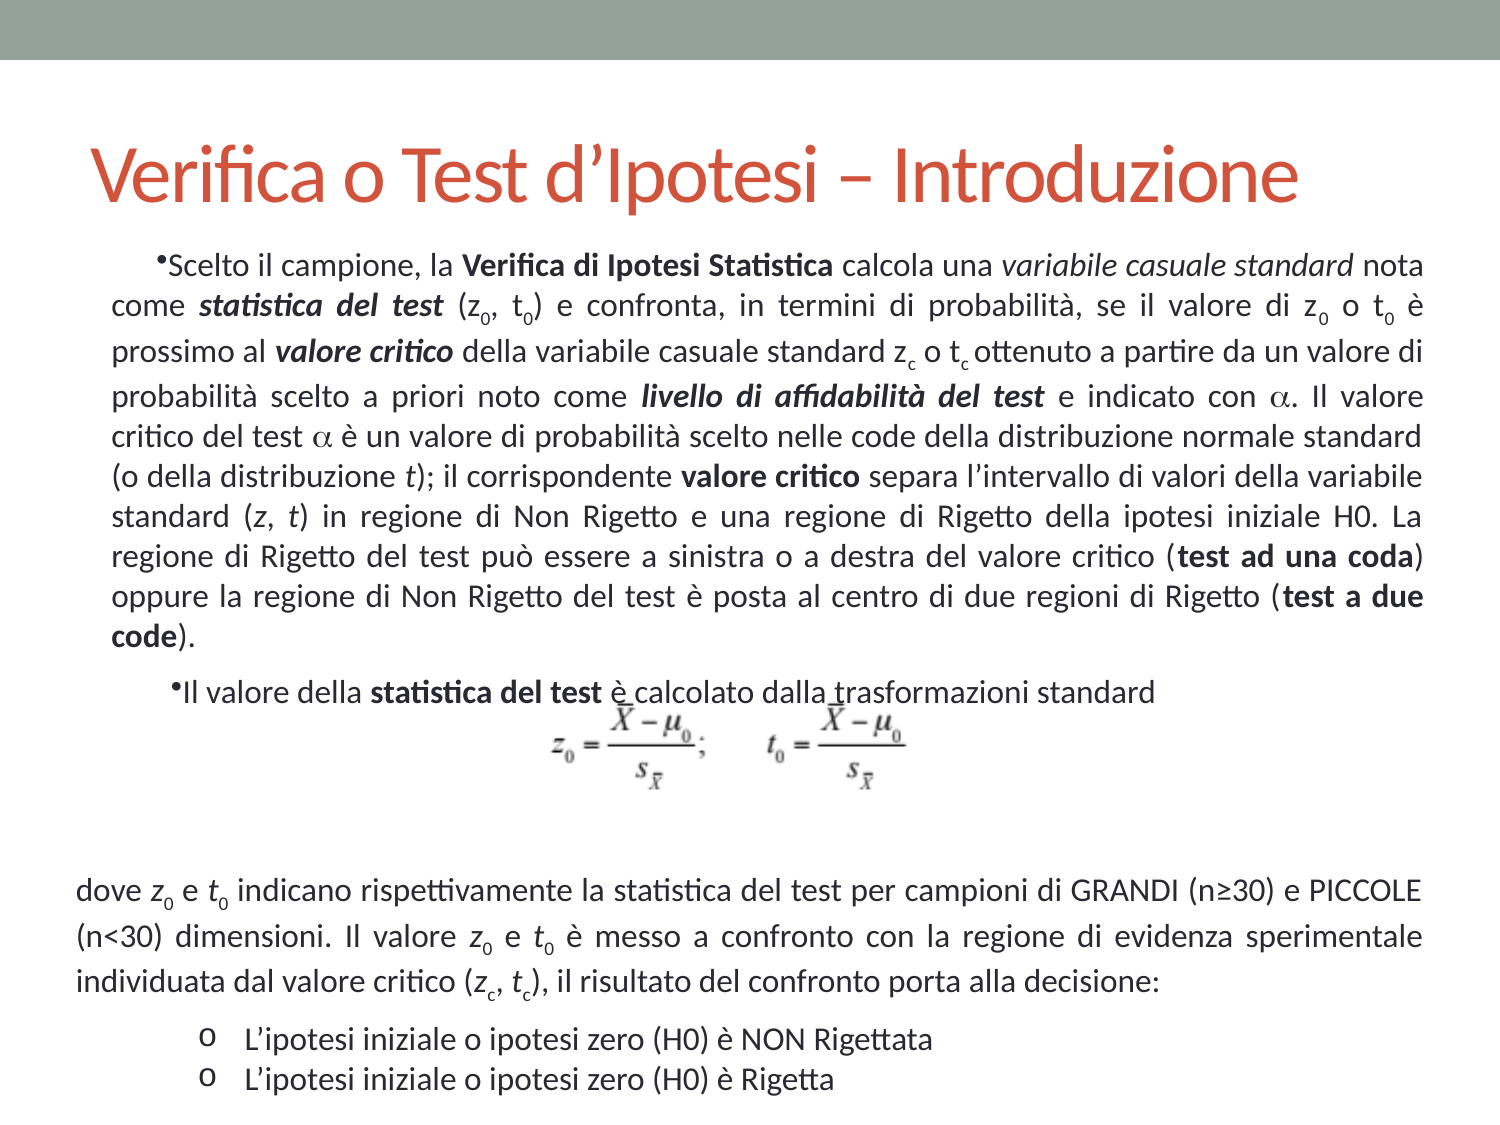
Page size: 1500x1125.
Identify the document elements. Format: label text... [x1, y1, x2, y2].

text_box Scelto il campione, la Verifica di Ipotesi Statistica calcola una variabile casuale standard nota come statistica del test (z0, t0) e confronta, in termini di probabilità, se il valore di z0 o t0 è prossimo al valore critico della variabile casuale standard zc o tc ottenuto a partire da un valore di probabilità scelto a priori noto come livello di affidabilità del test e indicato con a. Il valore critico del test a è un valore di probabilità scelto nelle code della distribuzione normale standard (o della distribuzione t); il corrispondente valore critico separa l’intervallo di valori della variabile standard (z, t) in regione di Non Rigetto e una regione di Rigetto della ipotesi iniziale H0. La regione di Rigetto del test può essere a sinistra o a destra del valore critico (test ad una coda) oppure la regione di Non Rigetto del test è posta al centro di due regioni di Rigetto (test a due code). Il valore della statistica del test è calcolato dalla trasformazioni standard dove z0 e t0 indicano rispettivamente la statistica del test per campioni di GRANDI (n≥30) e PICCOLE (n<30) dimensioni. Il valore z0 e t0 è messo a confronto con la regione di evidenza sperimentale individuata dal valore critico (zc, tc), il risultato del confronto porta alla decisione: L’ipotesi iniziale o ipotesi zero (H0) è NON Rigettata L’ipotesi iniziale o ipotesi zero (H0) è Rigetta [61, 236, 1439, 1105]
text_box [547, 695, 909, 793]
title Verifica o Test d’Ipotesi – Introduzione [75, 87, 1425, 236]
